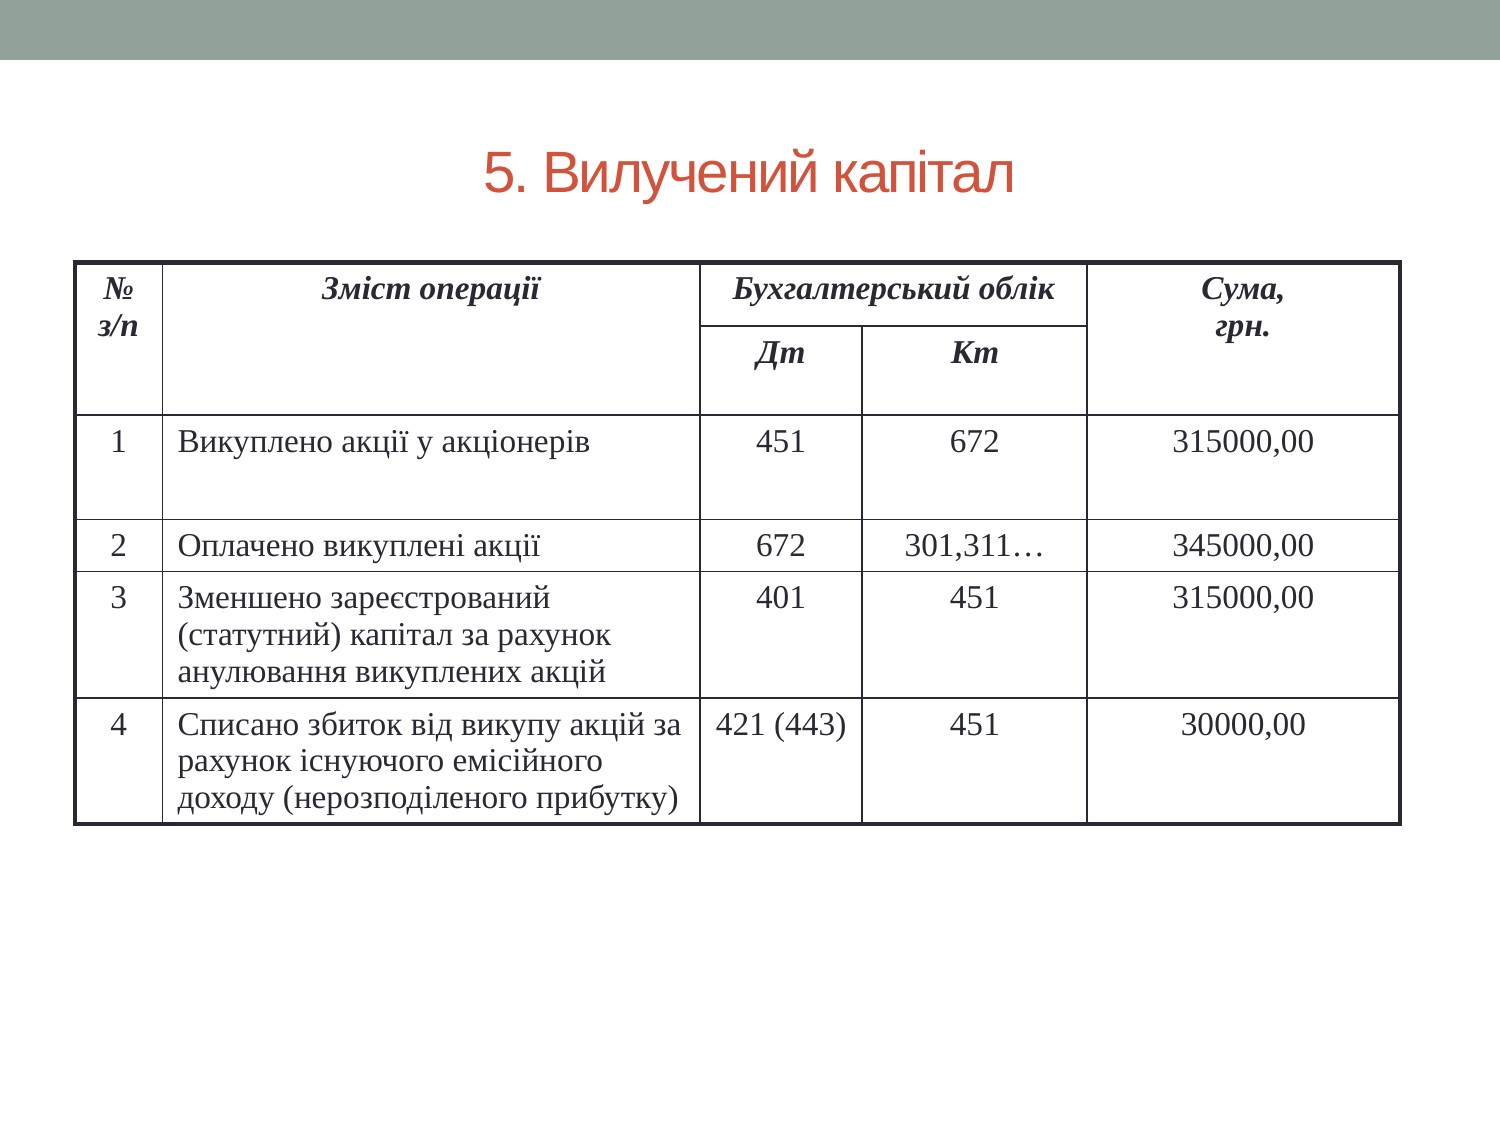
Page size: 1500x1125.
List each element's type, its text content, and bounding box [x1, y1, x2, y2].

table_header Сума, грн. [1088, 265, 1398, 414]
table_cell 451 [863, 572, 1086, 697]
table_cell 315000,00 [1088, 416, 1398, 519]
table_cell Кт [863, 327, 1086, 414]
table_cell Списано збиток від викупу акцій за рахунок існуючого емісійного доходу (нерозподіленого прибутку) [163, 699, 699, 822]
table_cell 451 [863, 699, 1086, 822]
table_cell 4 [77, 699, 162, 822]
table_cell Дт [701, 327, 861, 414]
table_cell 30000,00 [1088, 699, 1398, 822]
table_header Бухгалтерський облік [701, 265, 1086, 325]
table_header Зміст операції [163, 265, 699, 414]
table_cell 401 [701, 572, 861, 697]
table_cell 451 [701, 416, 861, 519]
table_cell 3 [77, 572, 162, 697]
table_cell Зменшено зареєстрований (статутний) капітал за рахунок анулювання викуплених акцій [163, 572, 699, 697]
table_cell 672 [701, 520, 861, 571]
table_cell 301,311… [863, 520, 1086, 571]
table_cell 345000,00 [1088, 520, 1398, 571]
title 5. Вилучений капітал [75, 87, 1425, 250]
table_cell 2 [77, 520, 162, 571]
table_cell 1 [77, 416, 162, 519]
table_cell 672 [863, 416, 1086, 519]
table_header № з/п [77, 265, 162, 414]
table_cell 421 (443) [701, 699, 861, 822]
table_cell Оплачено викуплені акції [163, 520, 699, 571]
table_cell 315000,00 [1088, 572, 1398, 697]
table_cell Викуплено акції у акціонерів [163, 416, 699, 519]
